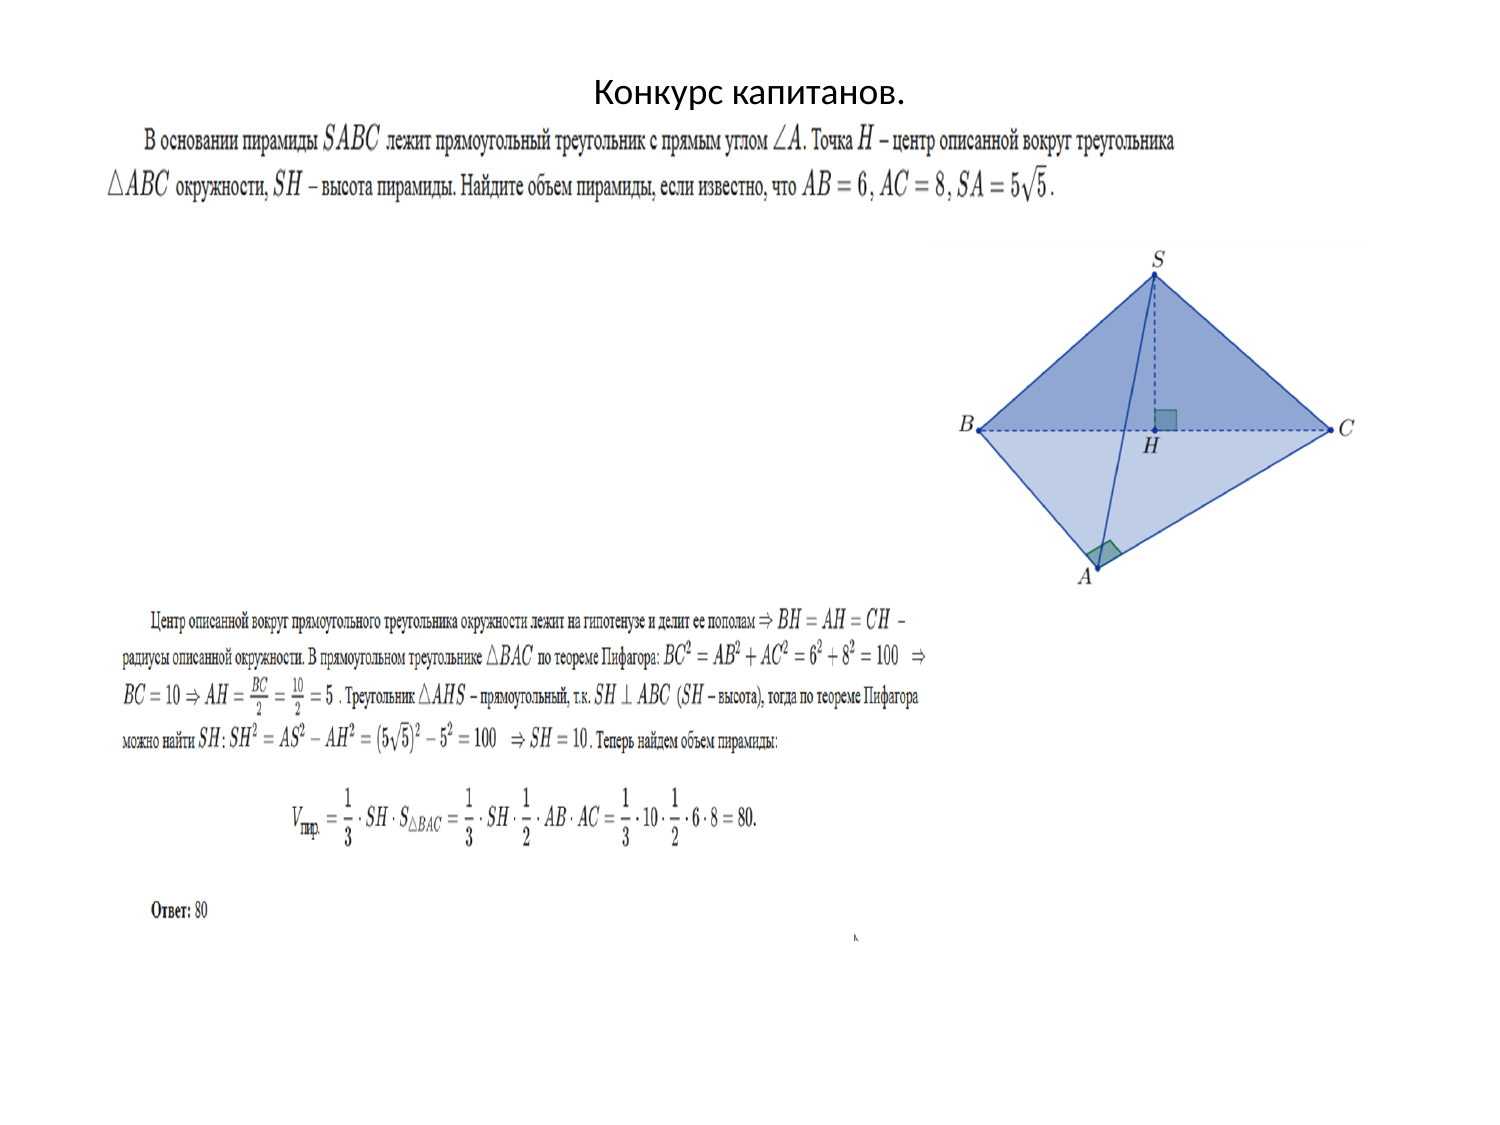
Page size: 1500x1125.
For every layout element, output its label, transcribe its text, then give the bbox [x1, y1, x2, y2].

picture [100, 117, 1192, 209]
picture [113, 243, 1365, 941]
title Конкурс капитанов. [112, 42, 1388, 138]
